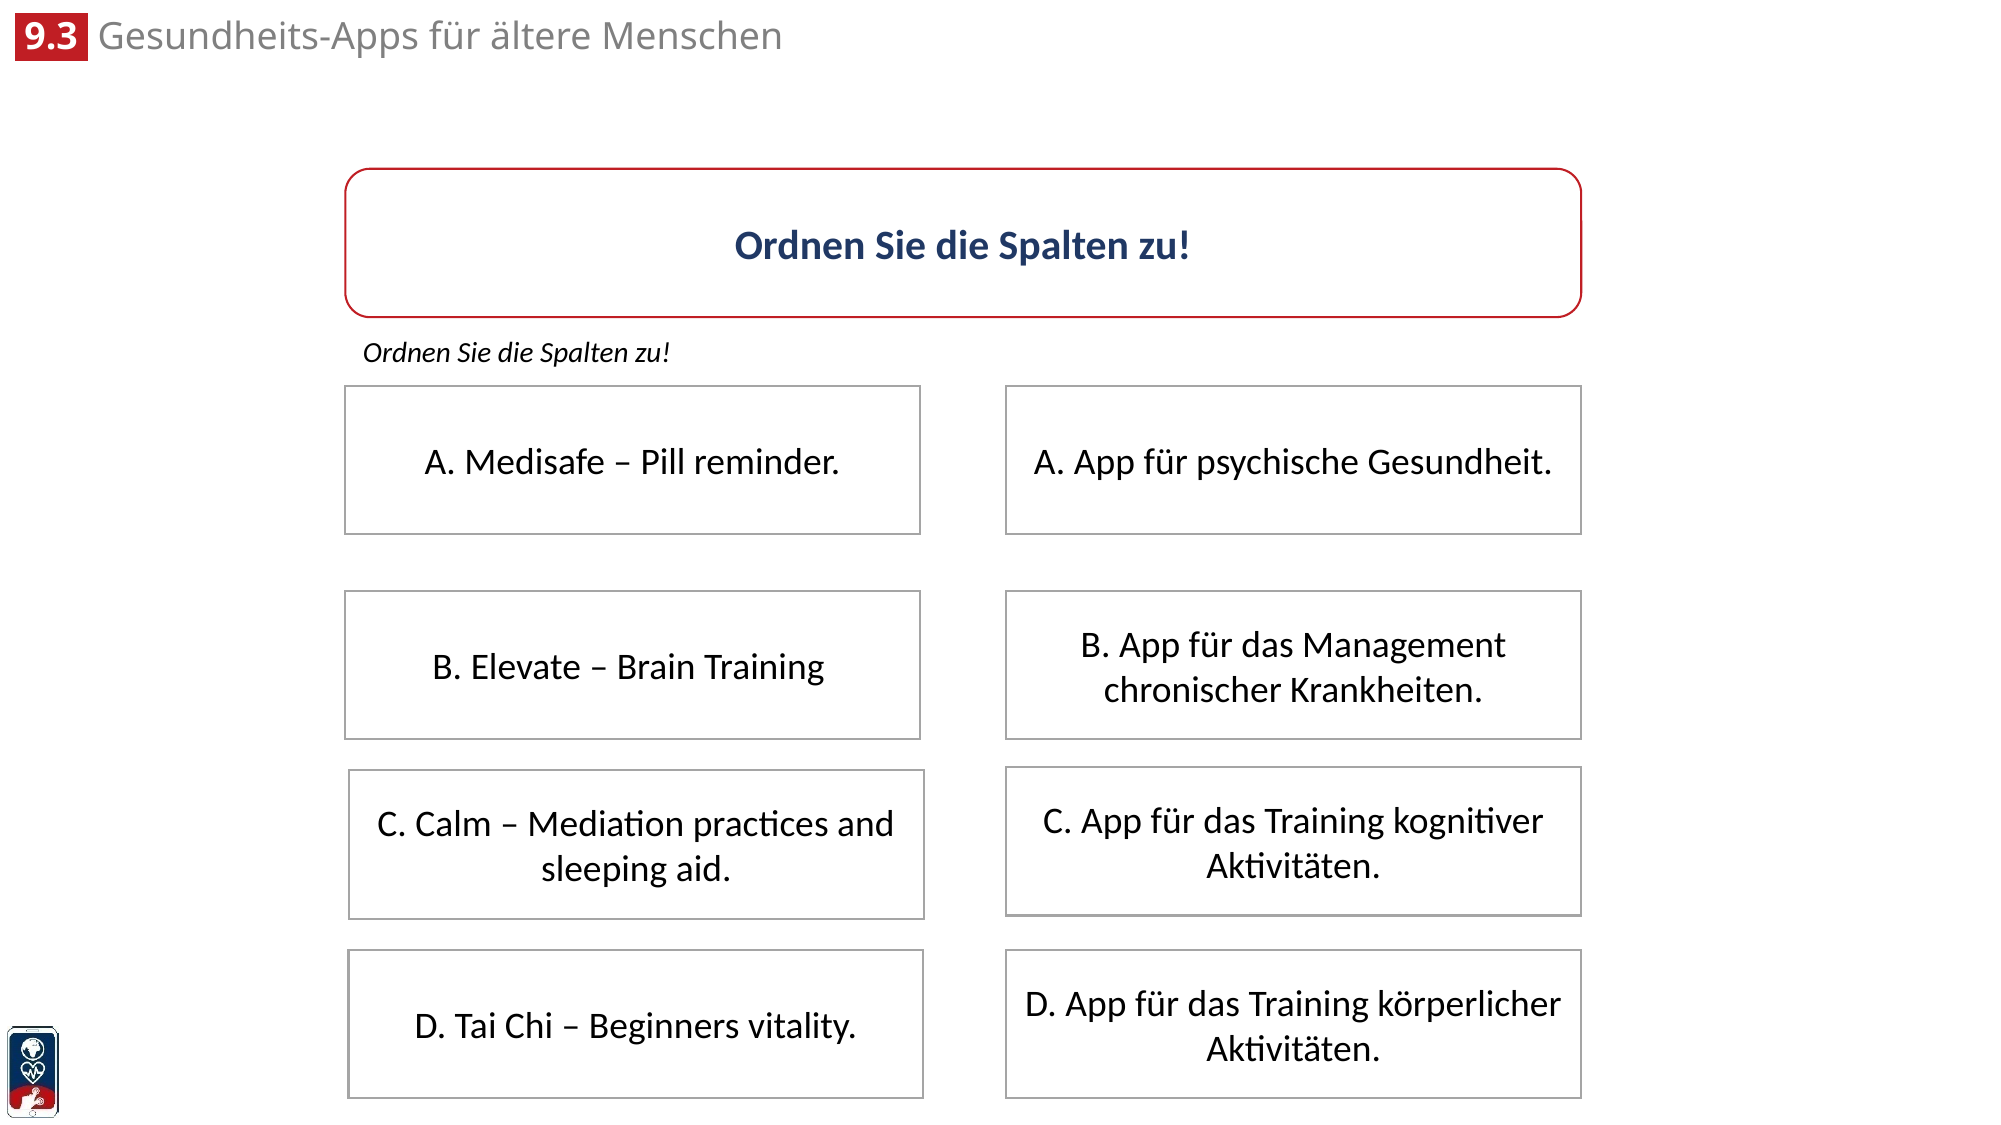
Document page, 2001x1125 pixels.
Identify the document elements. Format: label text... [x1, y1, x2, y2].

text_box A. App für psychische Gesundheit. [1005, 385, 1582, 535]
text_box A. Medisafe – Pill reminder. [344, 385, 921, 535]
text_box Ordnen Sie die Spalten zu! [344, 167, 1583, 319]
text_box C. Calm – Mediation practices and sleeping aid. [348, 769, 925, 920]
text_box Ordnen Sie die Spalten zu! [348, 325, 687, 376]
text_box B. Elevate – Brain Training [344, 590, 921, 740]
text_box D. Tai Chi – Beginners vitality. [347, 949, 924, 1099]
text_box D. App für das Training körperlicher Aktivitäten. [1005, 949, 1582, 1099]
text_box C. App für das Training kognitiver Aktivitäten. [1005, 766, 1582, 917]
text_box B. App für das Management chronischer Krankheiten. [1005, 590, 1582, 740]
picture [7, 1026, 59, 1118]
